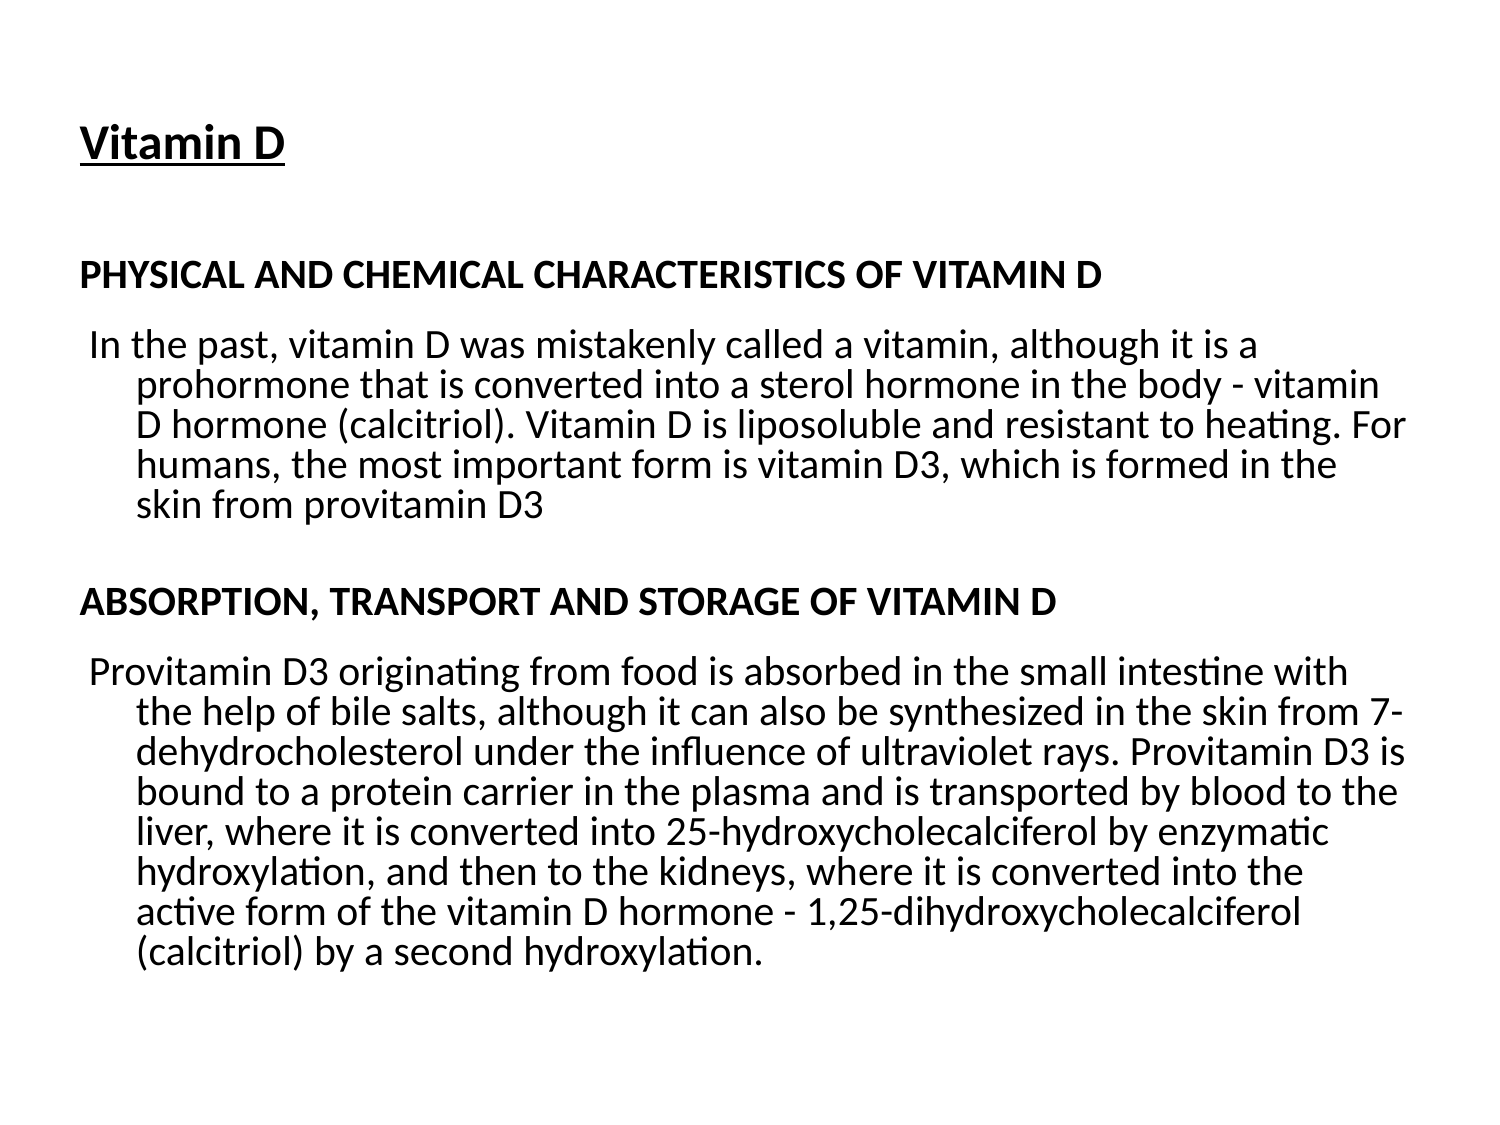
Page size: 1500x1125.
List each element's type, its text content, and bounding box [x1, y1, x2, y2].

text_box Vitamin D PHYSICAL AND CHEMICAL CHARACTERISTICS OF VITAMIN D In the past, vitamin D was mistakenly called a vitamin, although it is a prohormone that is converted into a sterol hormone in the body - vitamin D hormone (calcitriol). Vitamin D is liposoluble and resistant to heating. For humans, the most important form is vitamin D3, which is formed in the skin from provitamin D3 ABSORPTION, TRANSPORT AND STORAGE OF VITAMIN D Provitamin D3 originating from food is absorbed in the small intestine with the help of bile salts, although it can also be synthesized in the skin from 7-dehydrocholesterol under the influence of ultraviolet rays. Provitamin D3 is bound to a protein carrier in the plasma and is transported by blood to the liver, where it is converted into 25-hydroxycholecalciferol by enzymatic hydroxylation, and then to the kidneys, where it is converted into the active form of the vitamin D hormone - 1,25-dihydroxycholecalciferol (calcitriol) by a second hydroxylation. [64, 113, 1428, 1024]
